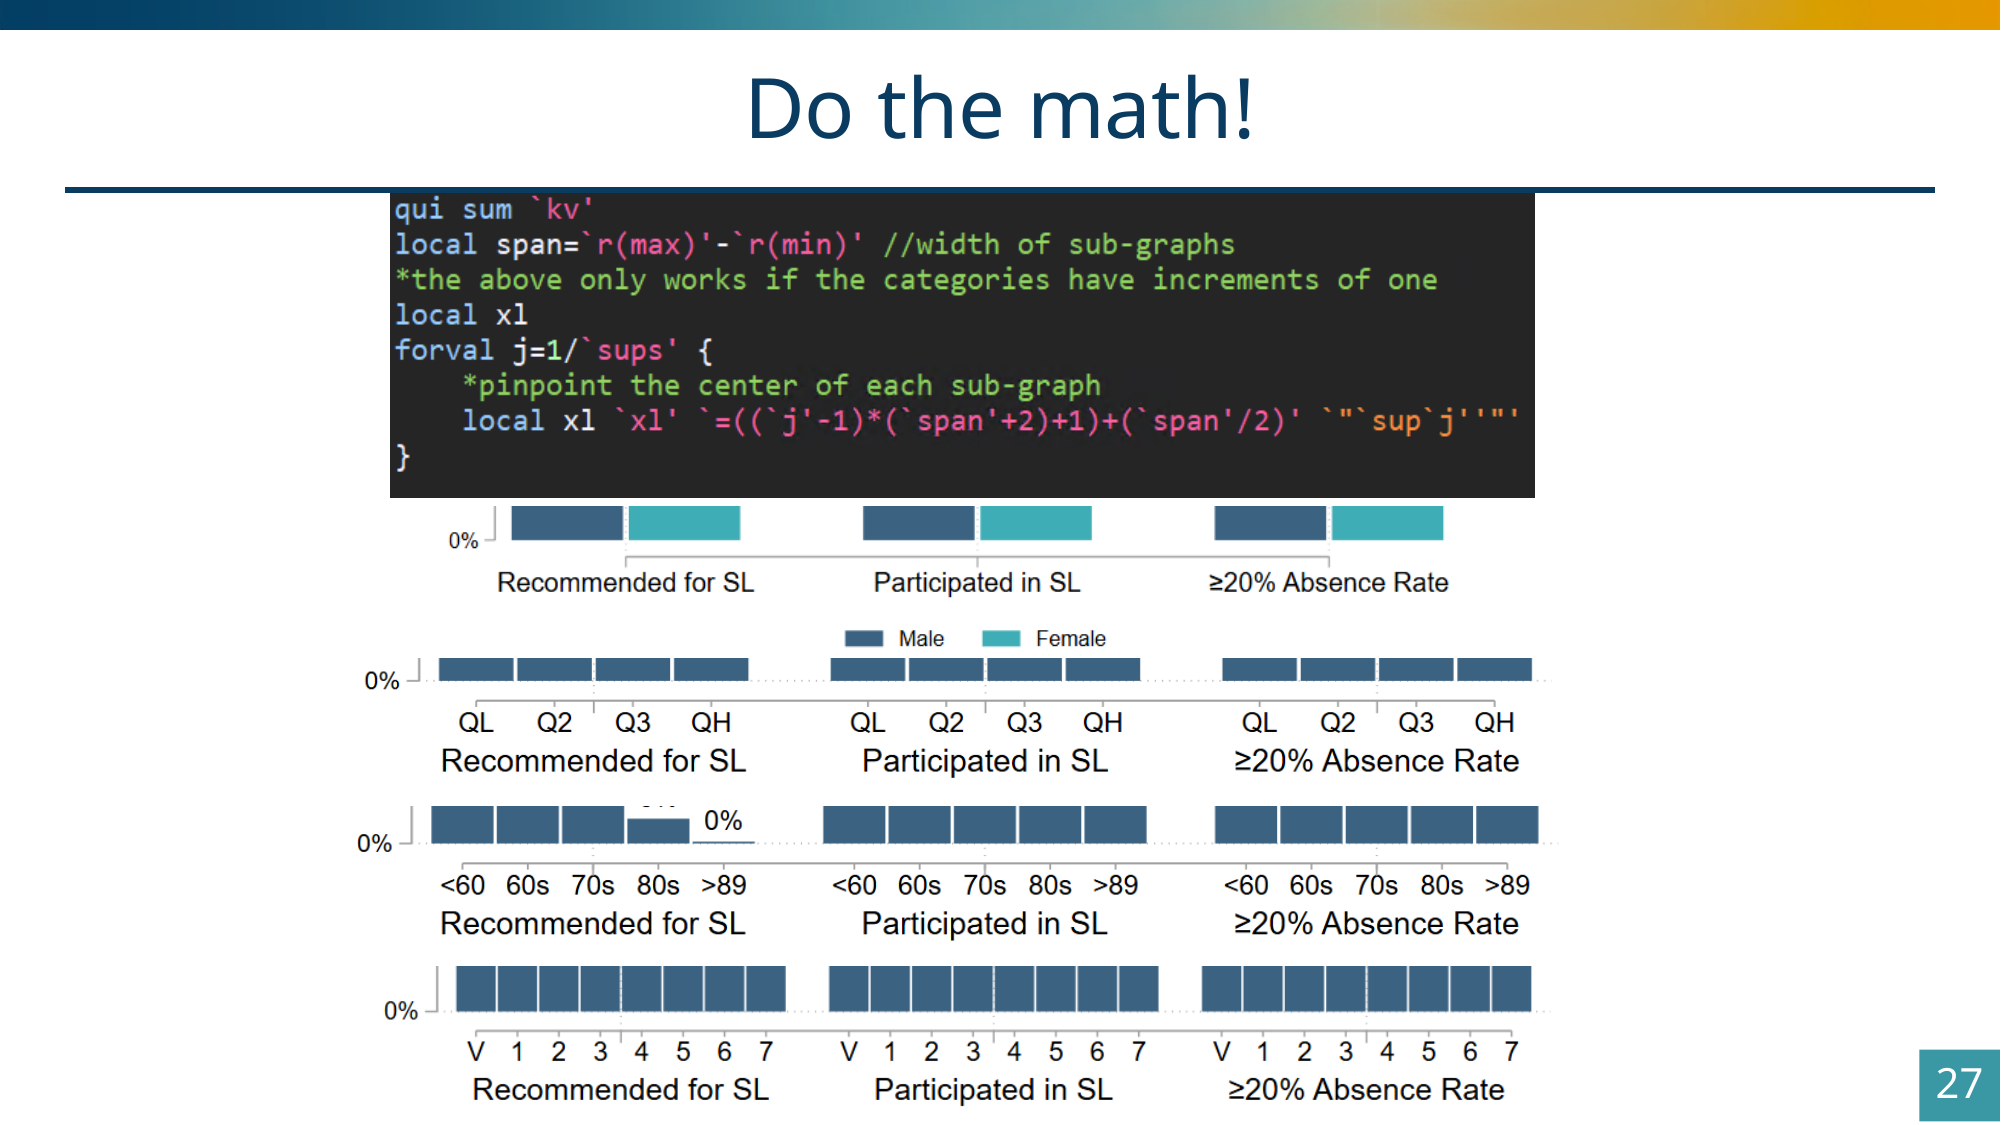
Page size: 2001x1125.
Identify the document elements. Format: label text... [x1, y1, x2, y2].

picture [361, 965, 1614, 1125]
title Do the math! [64, 32, 1936, 190]
picture [328, 506, 1597, 951]
picture [0, 0, 2000, 30]
picture [389, 193, 1535, 498]
